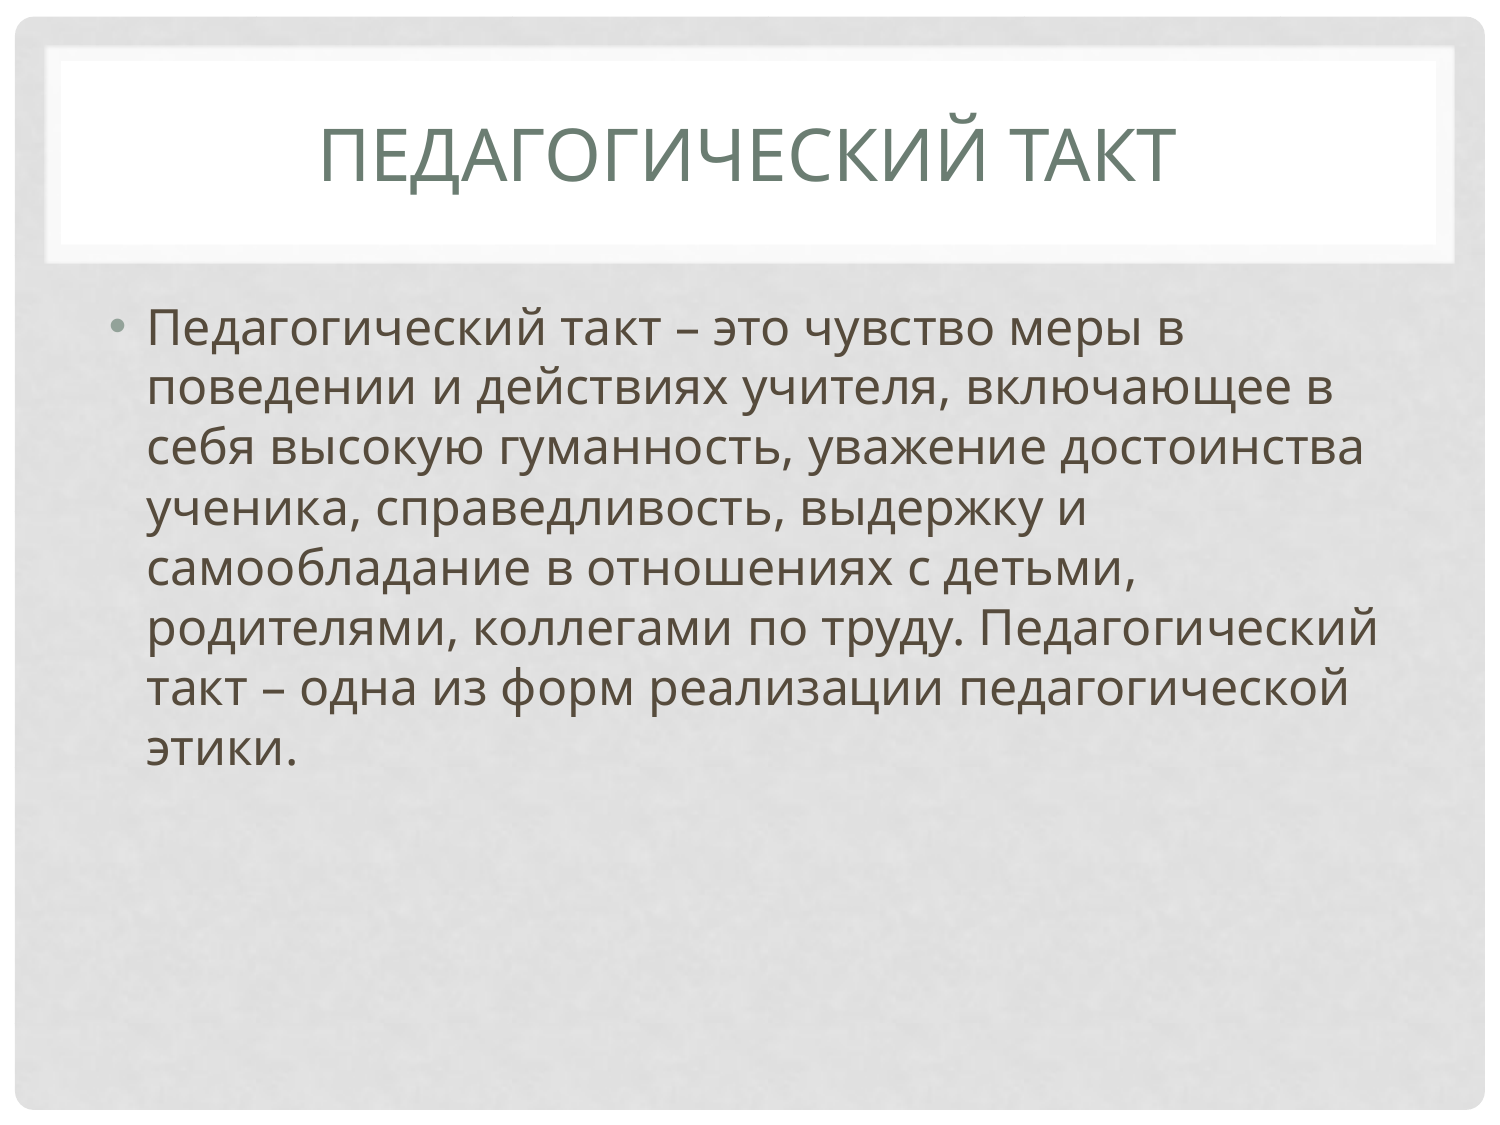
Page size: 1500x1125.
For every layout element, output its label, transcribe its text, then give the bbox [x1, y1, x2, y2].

title Педагогический такт [69, 66, 1425, 238]
list Педагогический такт – это чувство меры в поведении и действиях учителя, включающее в себя высокую гуманность, уважение достоинства ученика, справедливость, выдержку и самообладание в отношениях с детьми, родителями, коллегами по труду. Педагогический такт – одна из форм реализации педагогической этики. [75, 287, 1425, 1005]
